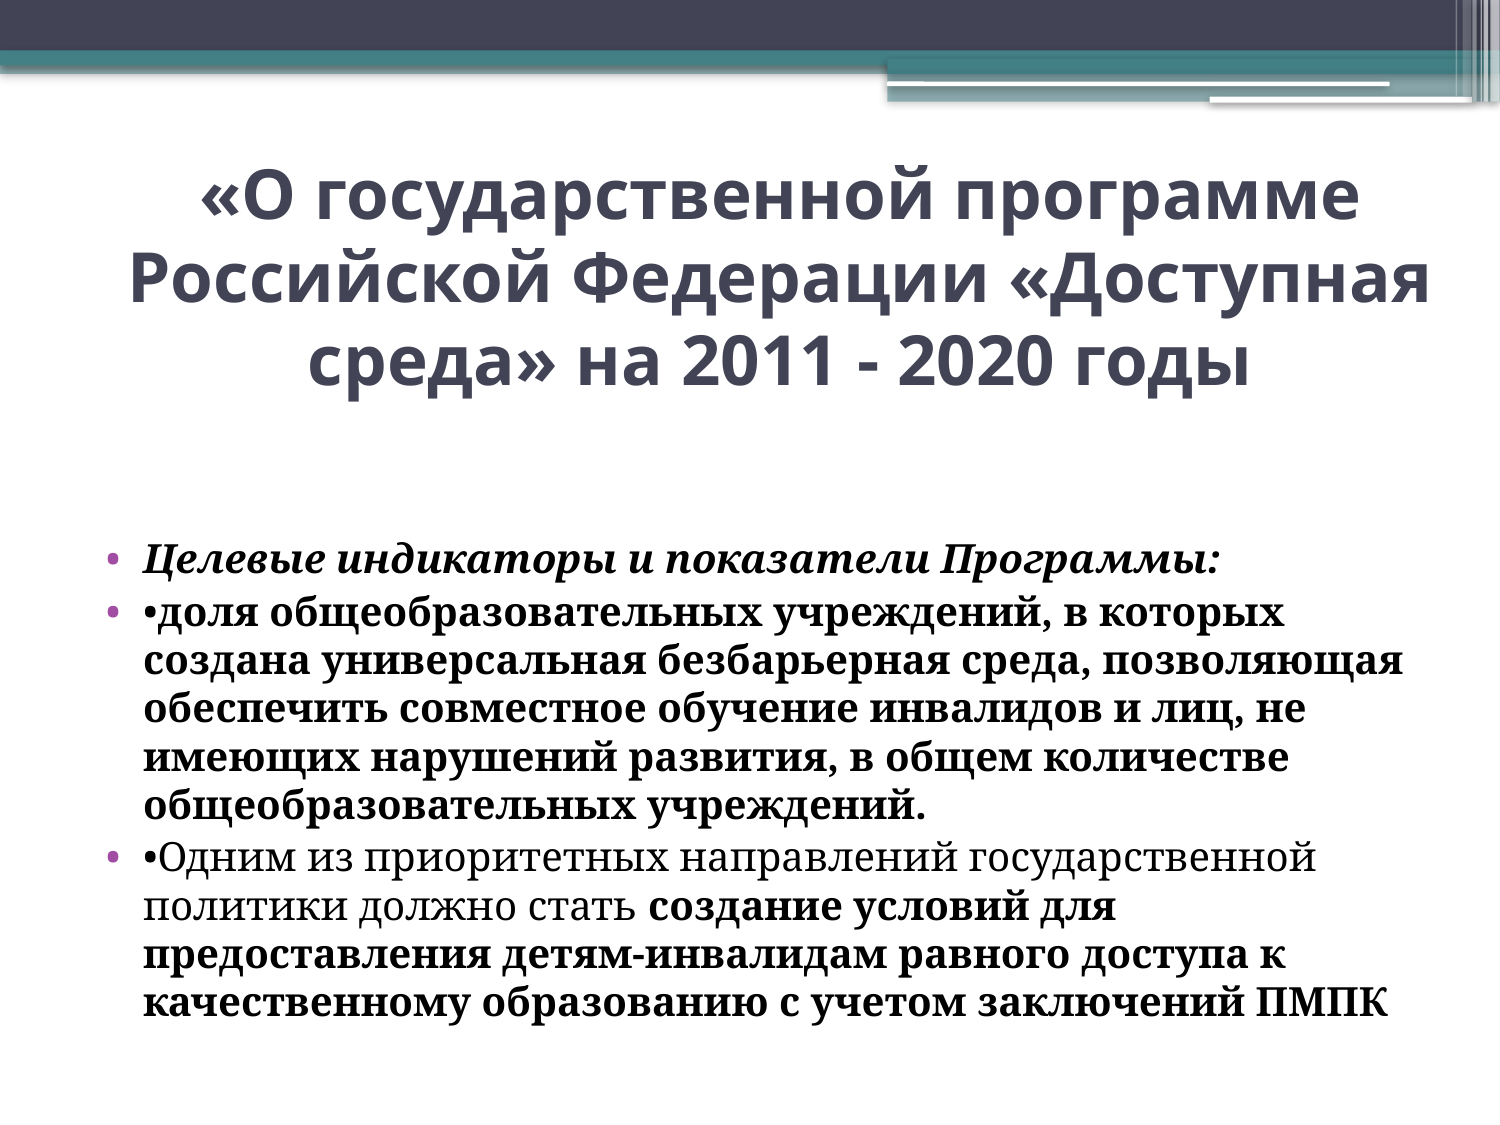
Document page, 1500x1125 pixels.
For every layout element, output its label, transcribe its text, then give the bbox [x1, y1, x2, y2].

list Целевые индикаторы и показатели Программы: •доля общеобразовательных учреждений, в которых создана универсальная безбарьерная среда, позволяющая обеспечить совместное обучение инвалидов и лиц, не имеющих нарушений развития, в общем количестве общеобразовательных учреждений. •Одним из приоритетных направлений государственной политики должно стать создание условий для предоставления детям-инвалидам равного доступа к качественному образованию с учетом заключений ПМПК [75, 368, 1425, 1079]
title «О государственной программе Российской Федерации «Доступная среда» на 2011 - 2020 годы [105, 105, 1456, 446]
